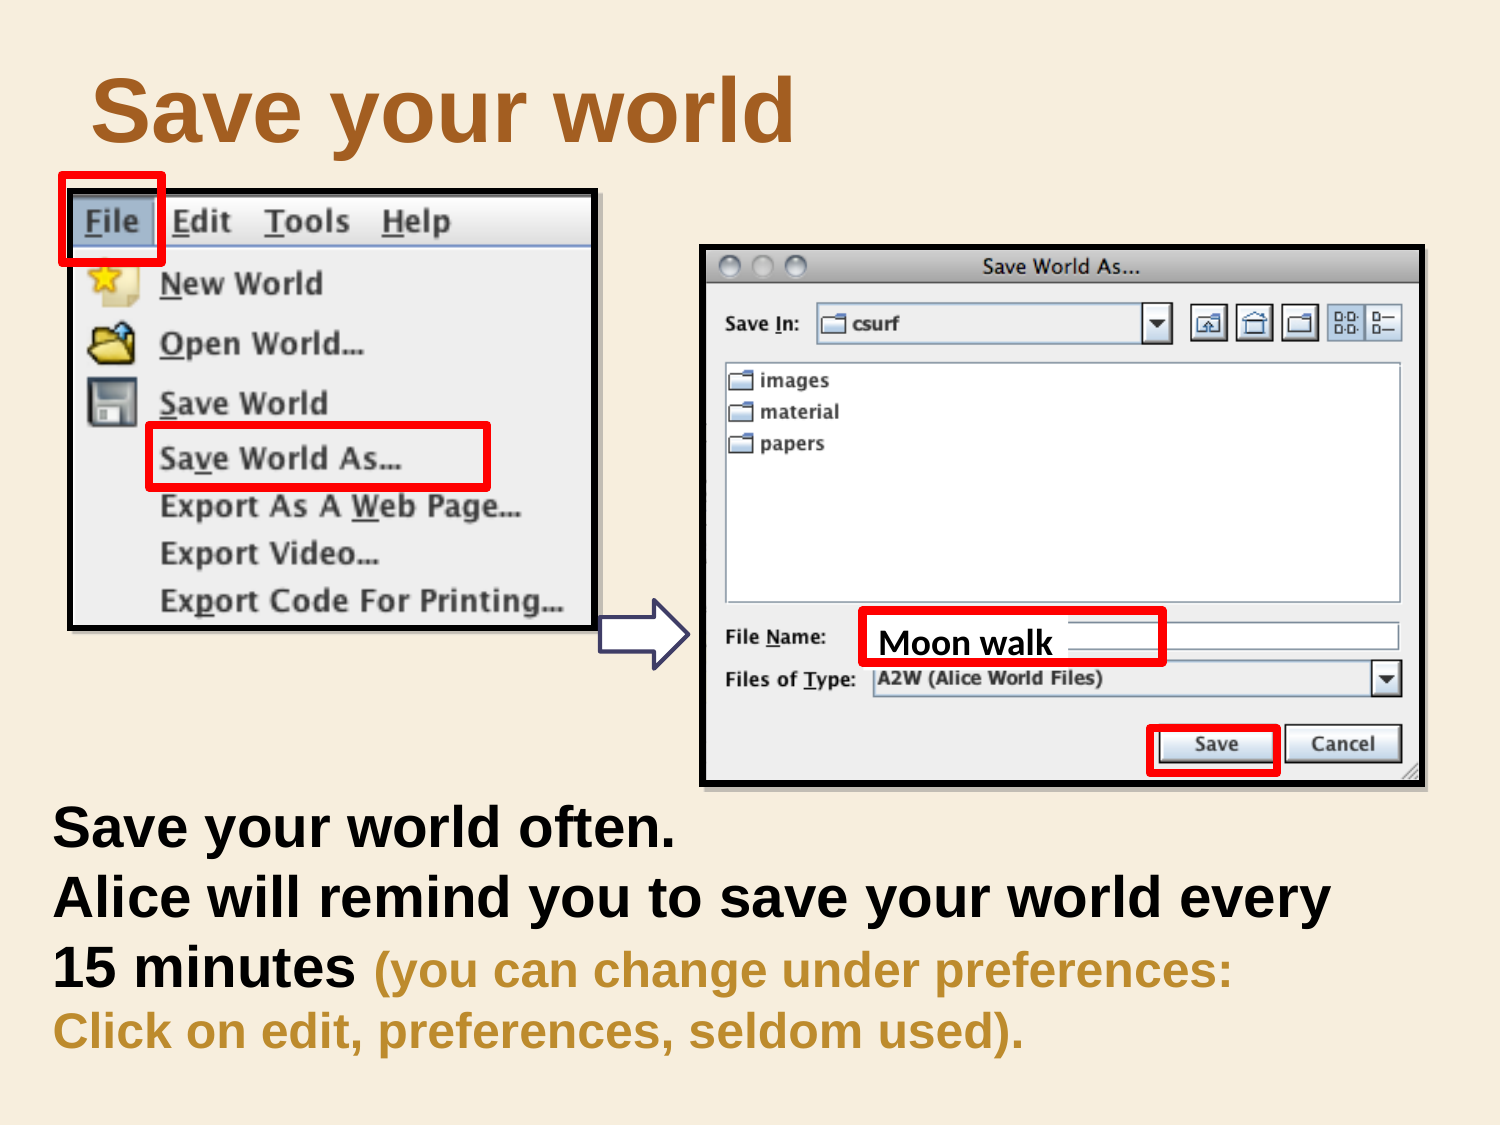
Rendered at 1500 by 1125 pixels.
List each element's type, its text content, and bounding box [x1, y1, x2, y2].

text_box Save your world [74, 43, 1050, 169]
text_box [597, 598, 691, 671]
picture [72, 193, 592, 626]
text_box Save your world often. Alice will remind you to save your world every 15 minutes (you can change under preferences: Click on edit, preferences, seldom used). [37, 781, 1420, 1067]
picture [705, 249, 1420, 781]
text_box [60, 173, 164, 264]
